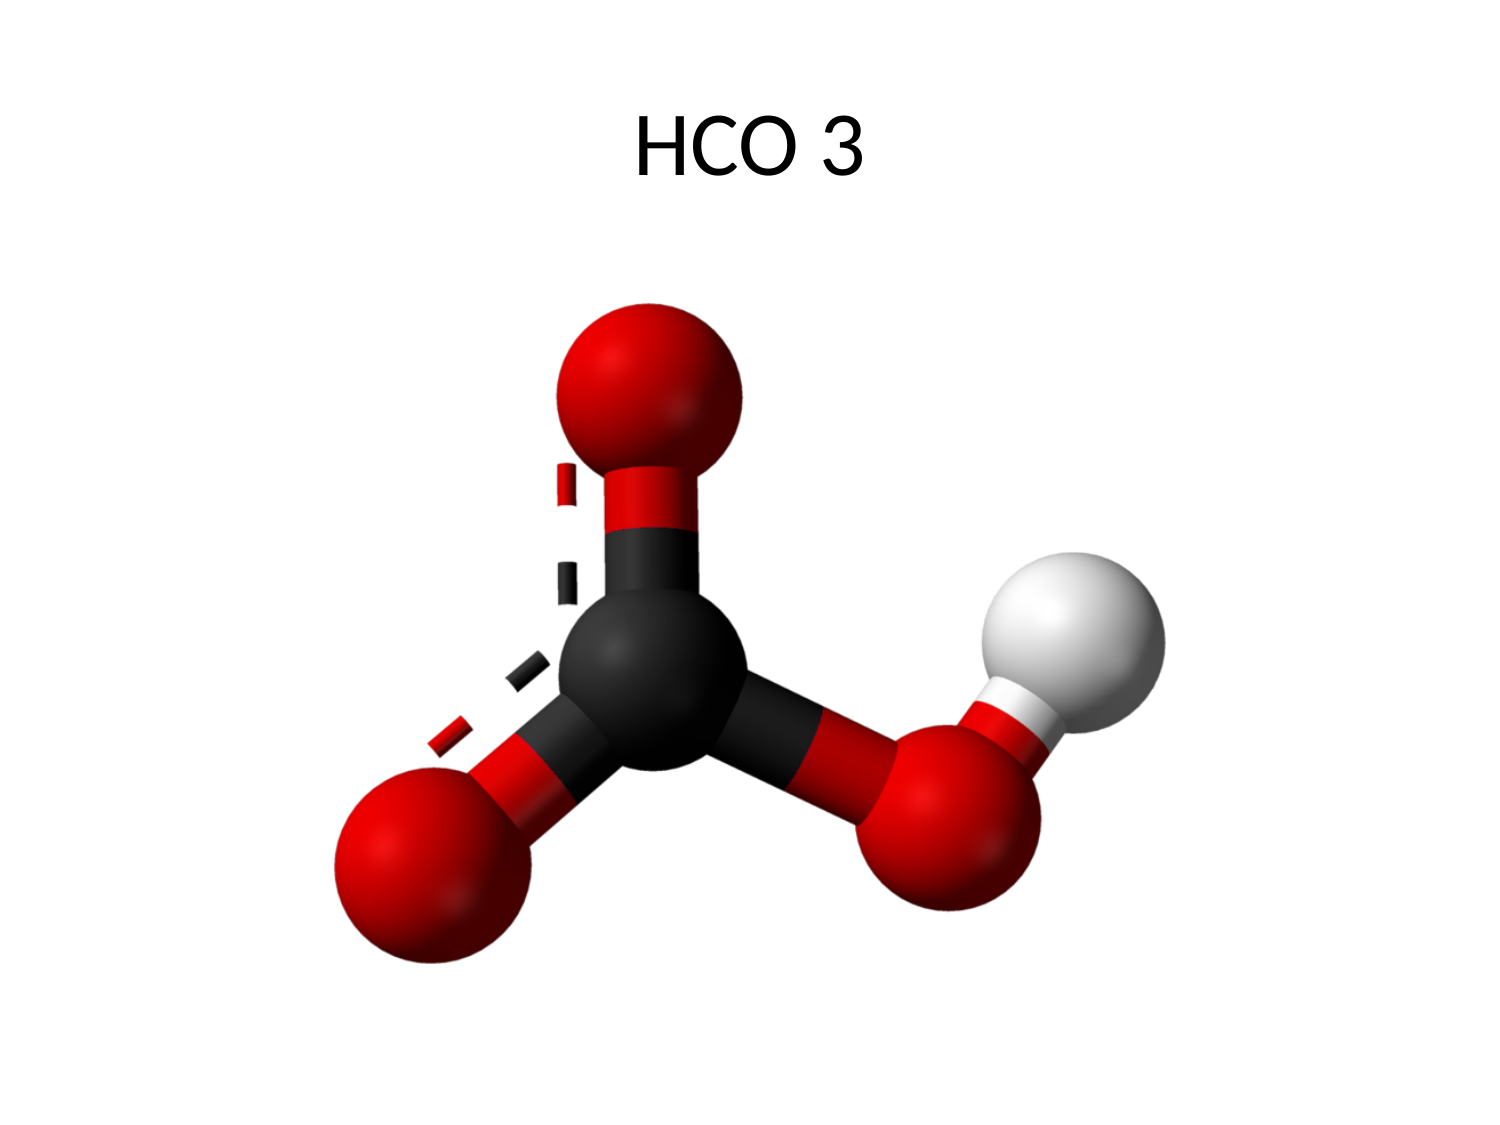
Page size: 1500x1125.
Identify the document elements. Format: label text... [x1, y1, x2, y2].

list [293, 262, 1207, 1006]
title HCO 3 [75, 45, 1425, 233]
